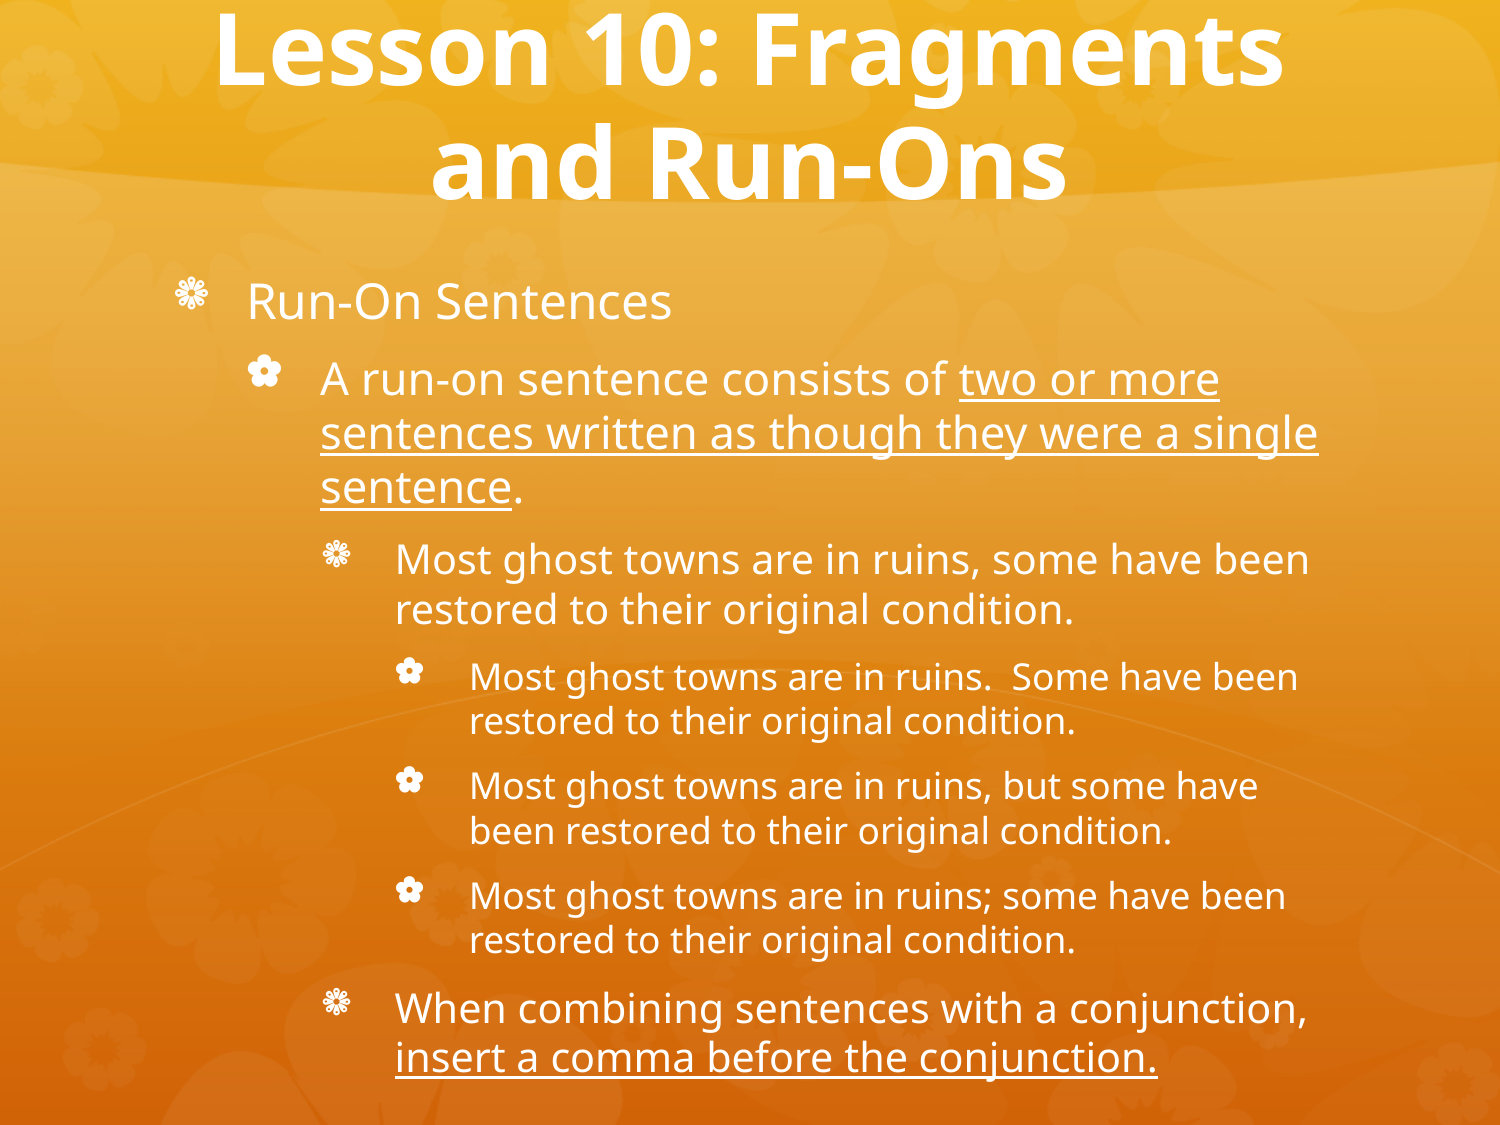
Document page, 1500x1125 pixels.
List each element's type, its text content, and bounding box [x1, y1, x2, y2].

picture [0, 0, 1500, 1125]
list Run-On Sentences A run-on sentence consists of two or more sentences written as though they were a single sentence. Most ghost towns are in ruins, some have been restored to their original condition. Most ghost towns are in ruins. Some have been restored to their original condition. Most ghost towns are in ruins, but some have been restored to their original condition. Most ghost towns are in ruins; some have been restored to their original condition. When combining sentences with a conjunction, insert a comma before the conjunction. [156, 262, 1344, 1089]
title Lesson 10: Fragments and Run-Ons [127, 14, 1372, 203]
